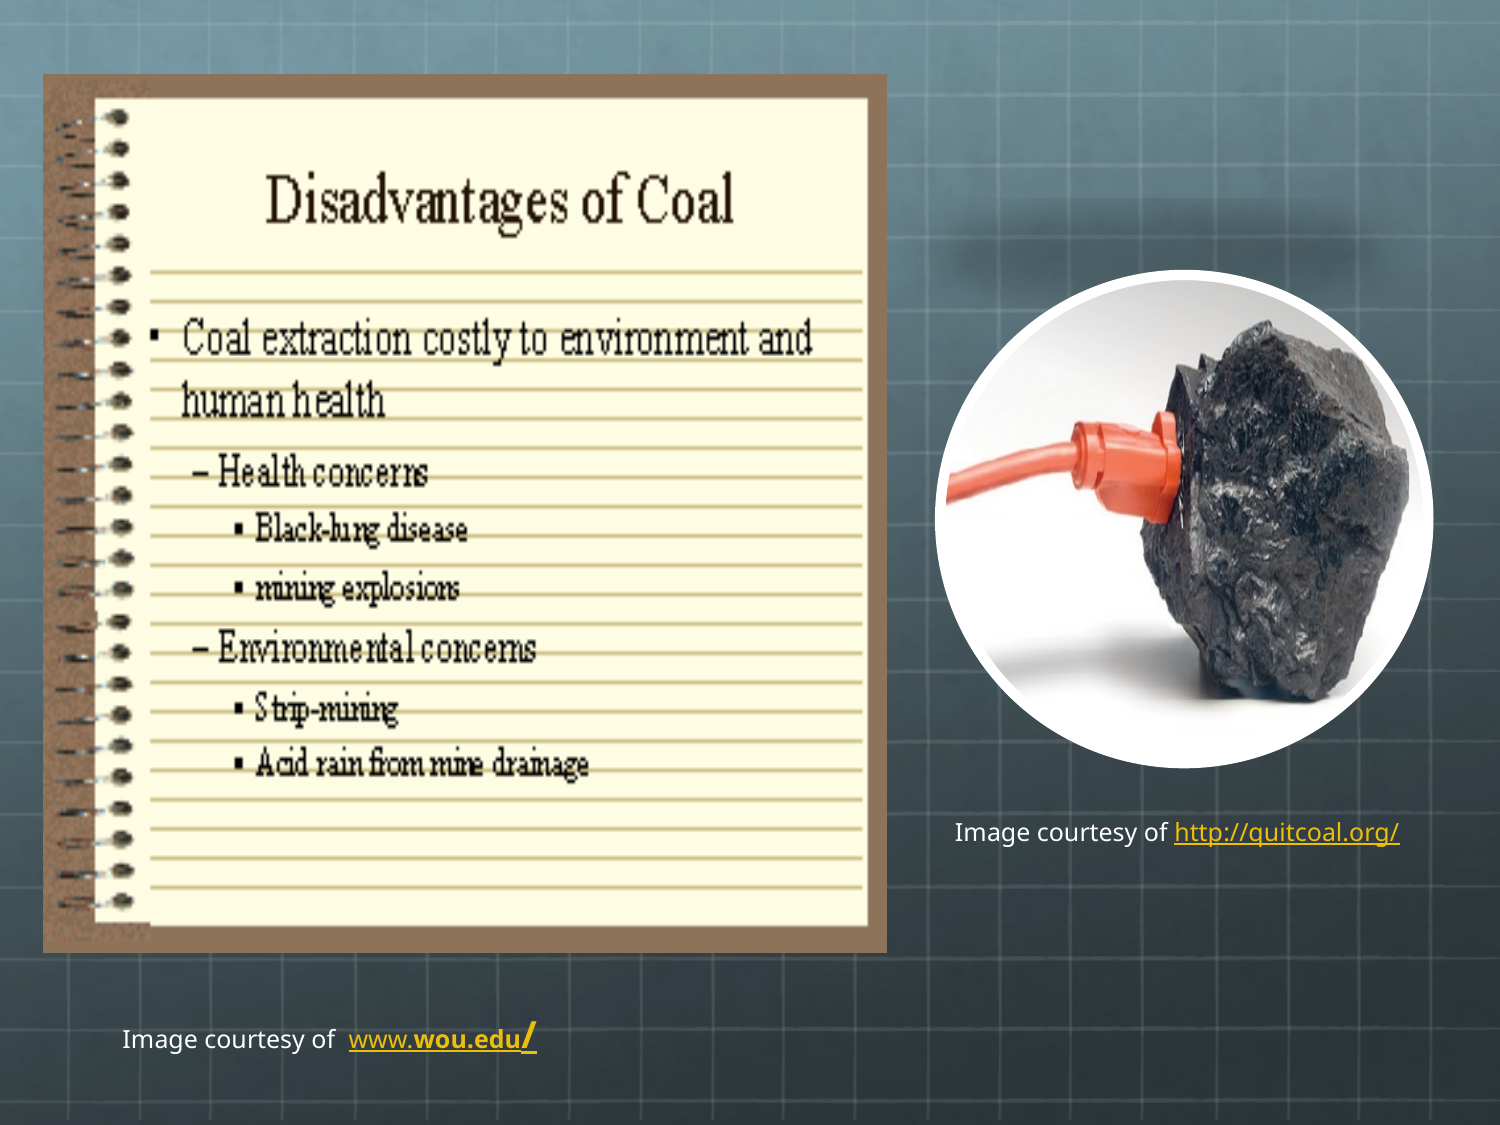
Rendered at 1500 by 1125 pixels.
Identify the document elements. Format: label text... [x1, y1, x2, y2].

text_box Image courtesy of www.wou.edu/ [107, 1023, 552, 1115]
picture [0, 0, 1500, 1125]
text_box Image courtesy of http://quitcoal.org/ [948, 813, 1445, 903]
